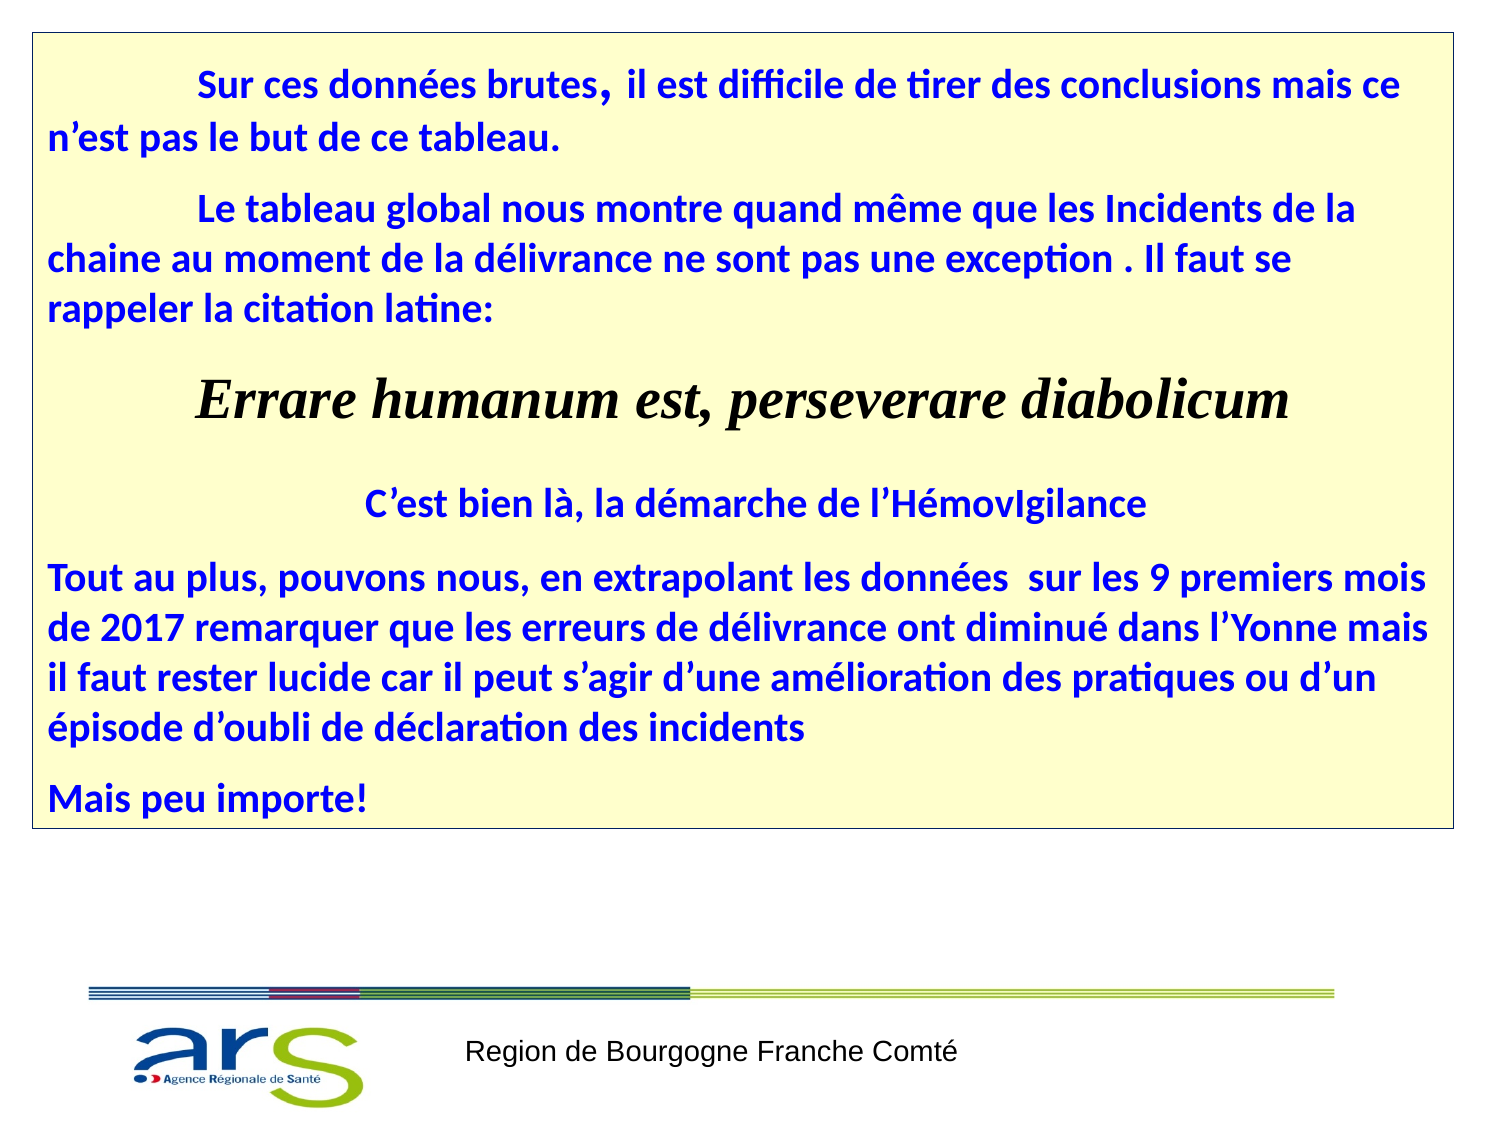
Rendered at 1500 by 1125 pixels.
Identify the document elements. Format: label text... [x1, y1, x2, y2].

text_box Sur ces données brutes, il est difficile de tirer des conclusions mais ce n’est pas le but de ce tableau. Le tableau global nous montre quand même que les Incidents de la chaine au moment de la délivrance ne sont pas une exception . Il faut se rappeler la citation latine: Errare humanum est, perseverare diabolicum C’est bien là, la démarche de l’HémovIgilance Tout au plus, pouvons nous, en extrapolant les données sur les 9 premiers mois de 2017 remarquer que les erreurs de délivrance ont diminué dans l’Yonne mais il faut rester lucide car il peut s’agir d’une amélioration des pratiques ou d’un épisode d’oubli de déclaration des incidents Mais peu importe! [32, 32, 1454, 829]
picture [87, 958, 1335, 1125]
